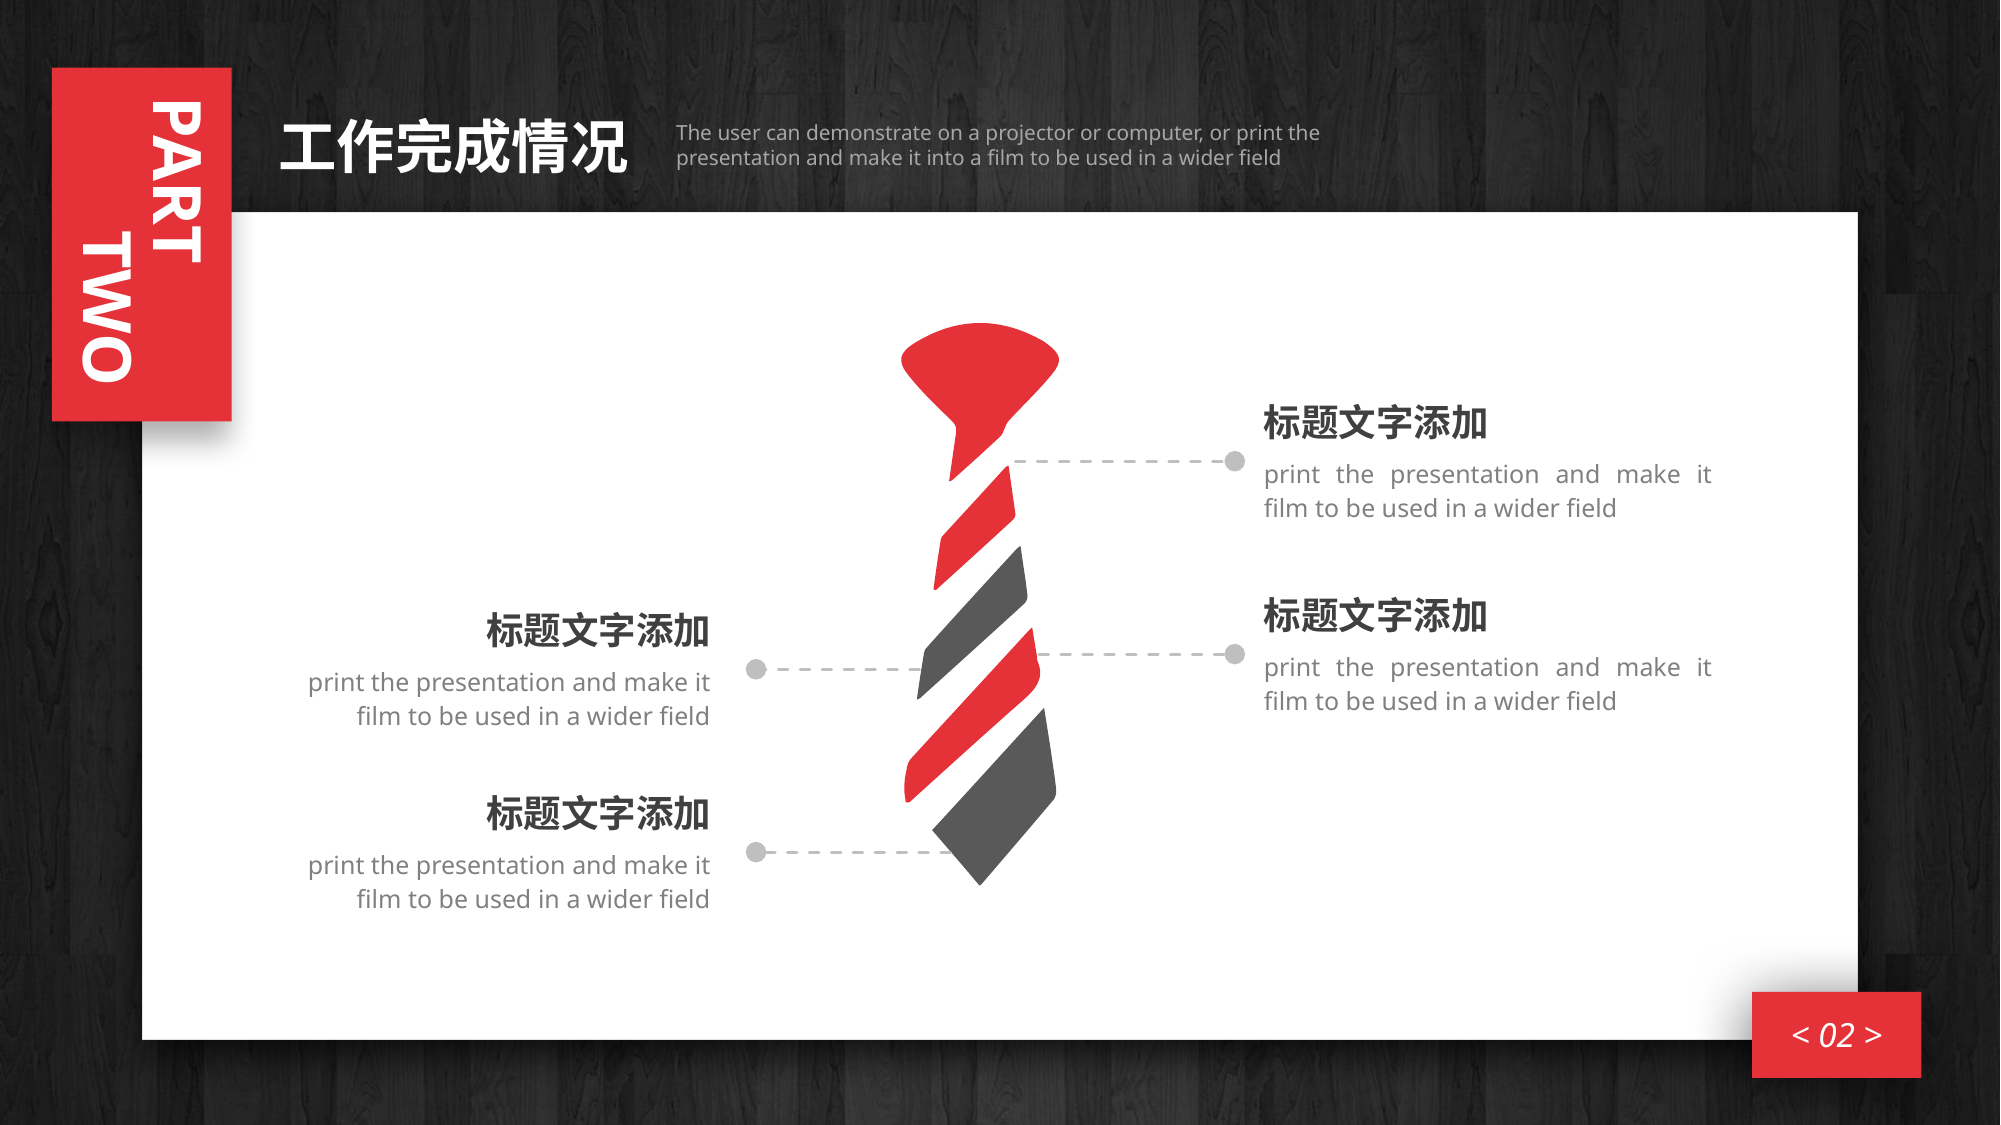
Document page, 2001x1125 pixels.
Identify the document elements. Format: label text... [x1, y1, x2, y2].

text_box The user can demonstrate on a projector or computer, or print the presentation and make it into a film to be used in a wider field [661, 112, 1439, 178]
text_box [1248, 391, 1728, 531]
picture [0, 0, 2000, 1125]
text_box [247, 599, 726, 740]
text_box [1248, 584, 1728, 724]
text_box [247, 782, 726, 922]
text_box 工作完成情况 [264, 102, 953, 188]
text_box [756, 316, 1235, 886]
